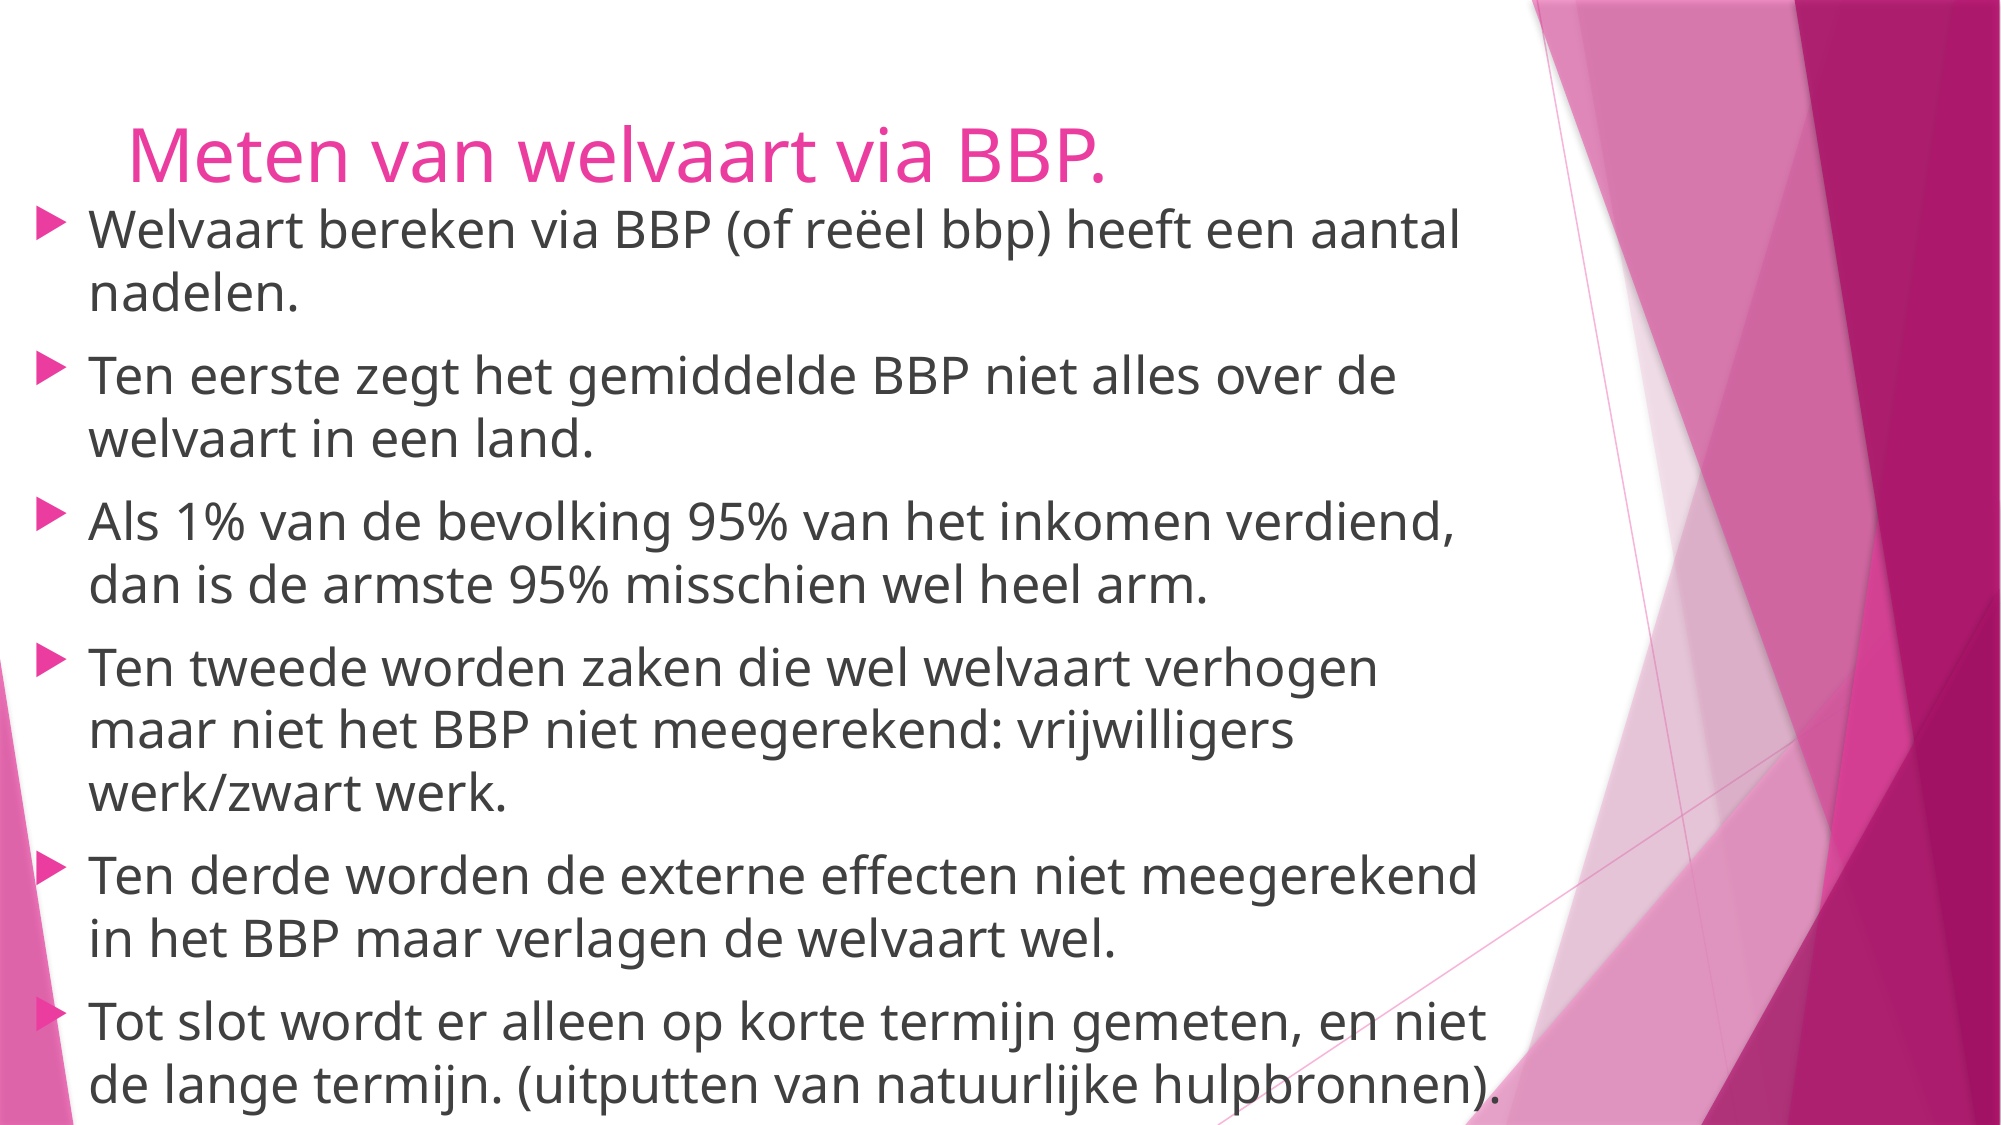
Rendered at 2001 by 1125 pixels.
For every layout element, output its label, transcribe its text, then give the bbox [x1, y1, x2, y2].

title Meten van welvaart via BBP. [111, 99, 1522, 189]
list Welvaart bereken via BBP (of reëel bbp) heeft een aantal nadelen. Ten eerste zegt het gemiddelde BBP niet alles over de welvaart in een land. Als 1% van de bevolking 95% van het inkomen verdiend, dan is de armste 95% misschien wel heel arm. Ten tweede worden zaken die wel welvaart verhogen maar niet het BBP niet meegerekend: vrijwilligers werk/zwart werk. Ten derde worden de externe effecten niet meegerekend in het BBP maar verlagen de welvaart wel. Tot slot wordt er alleen op korte termijn gemeten, en niet de lange termijn. (uitputten van natuurlijke hulpbronnen). [17, 189, 1522, 991]
